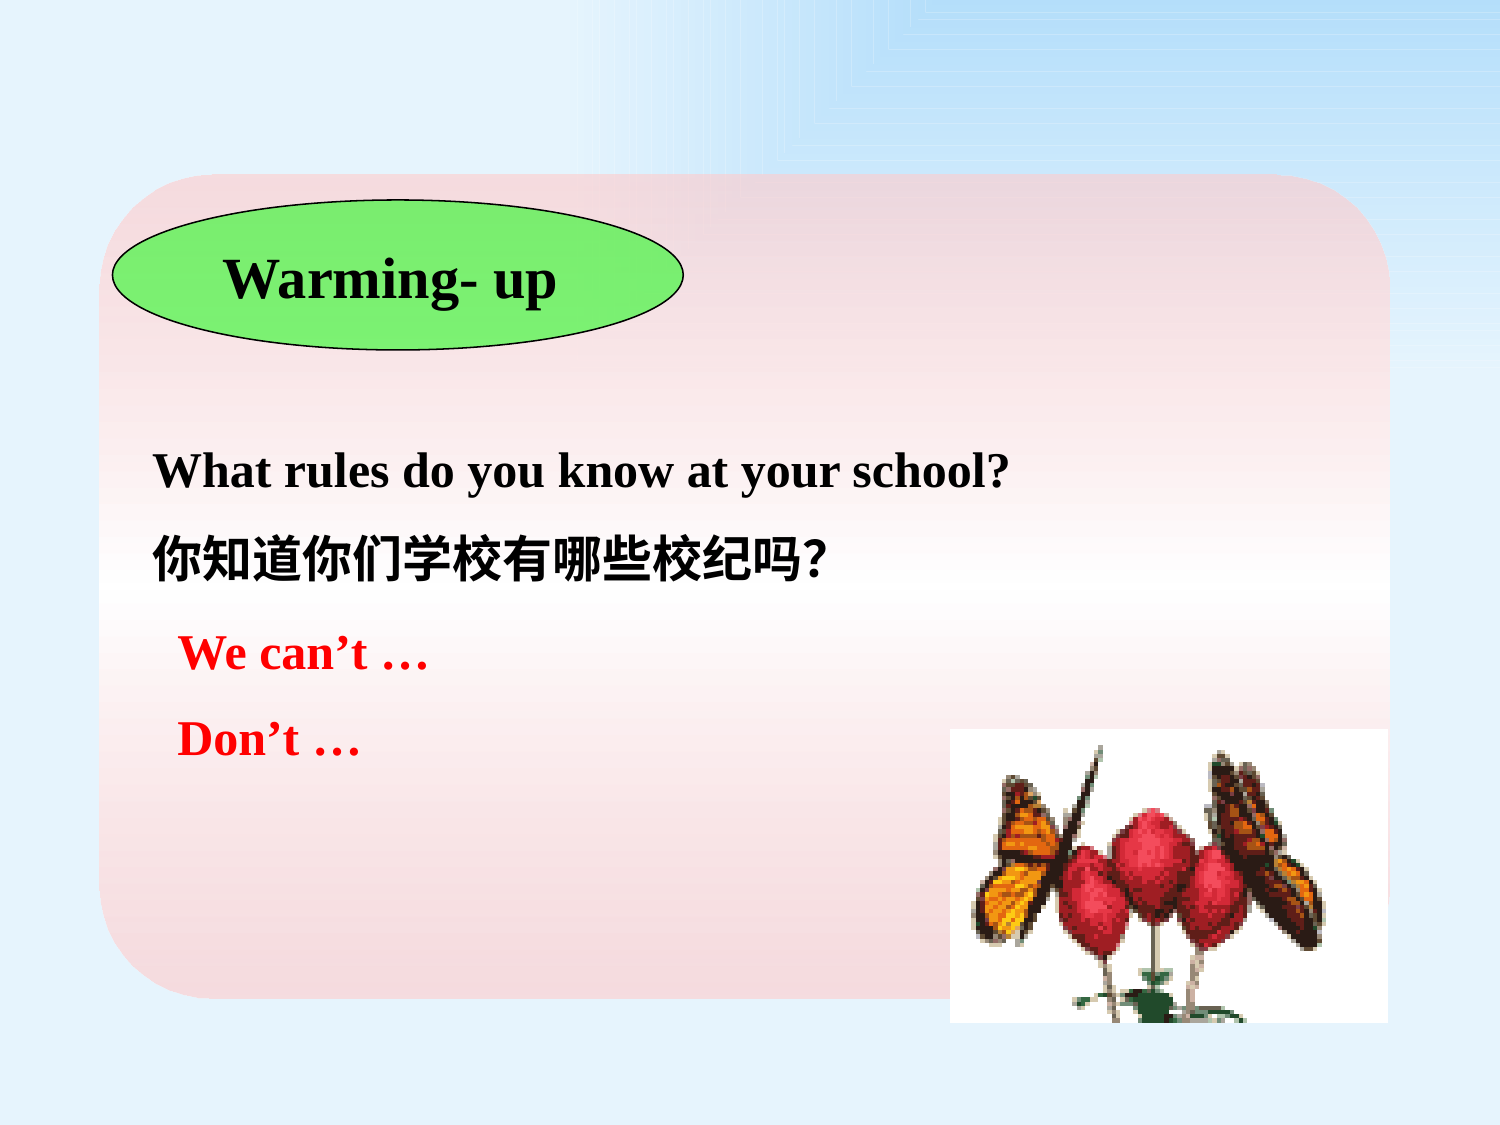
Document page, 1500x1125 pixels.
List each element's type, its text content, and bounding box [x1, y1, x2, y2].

text_box We can’t … Don’t … [162, 612, 838, 773]
text_box Warming- up [112, 199, 684, 350]
text_box [99, 174, 1390, 999]
picture [949, 729, 1388, 1023]
text_box What rules do you know at your school? 你知道你们学校有哪些校纪吗？ [137, 399, 1400, 595]
